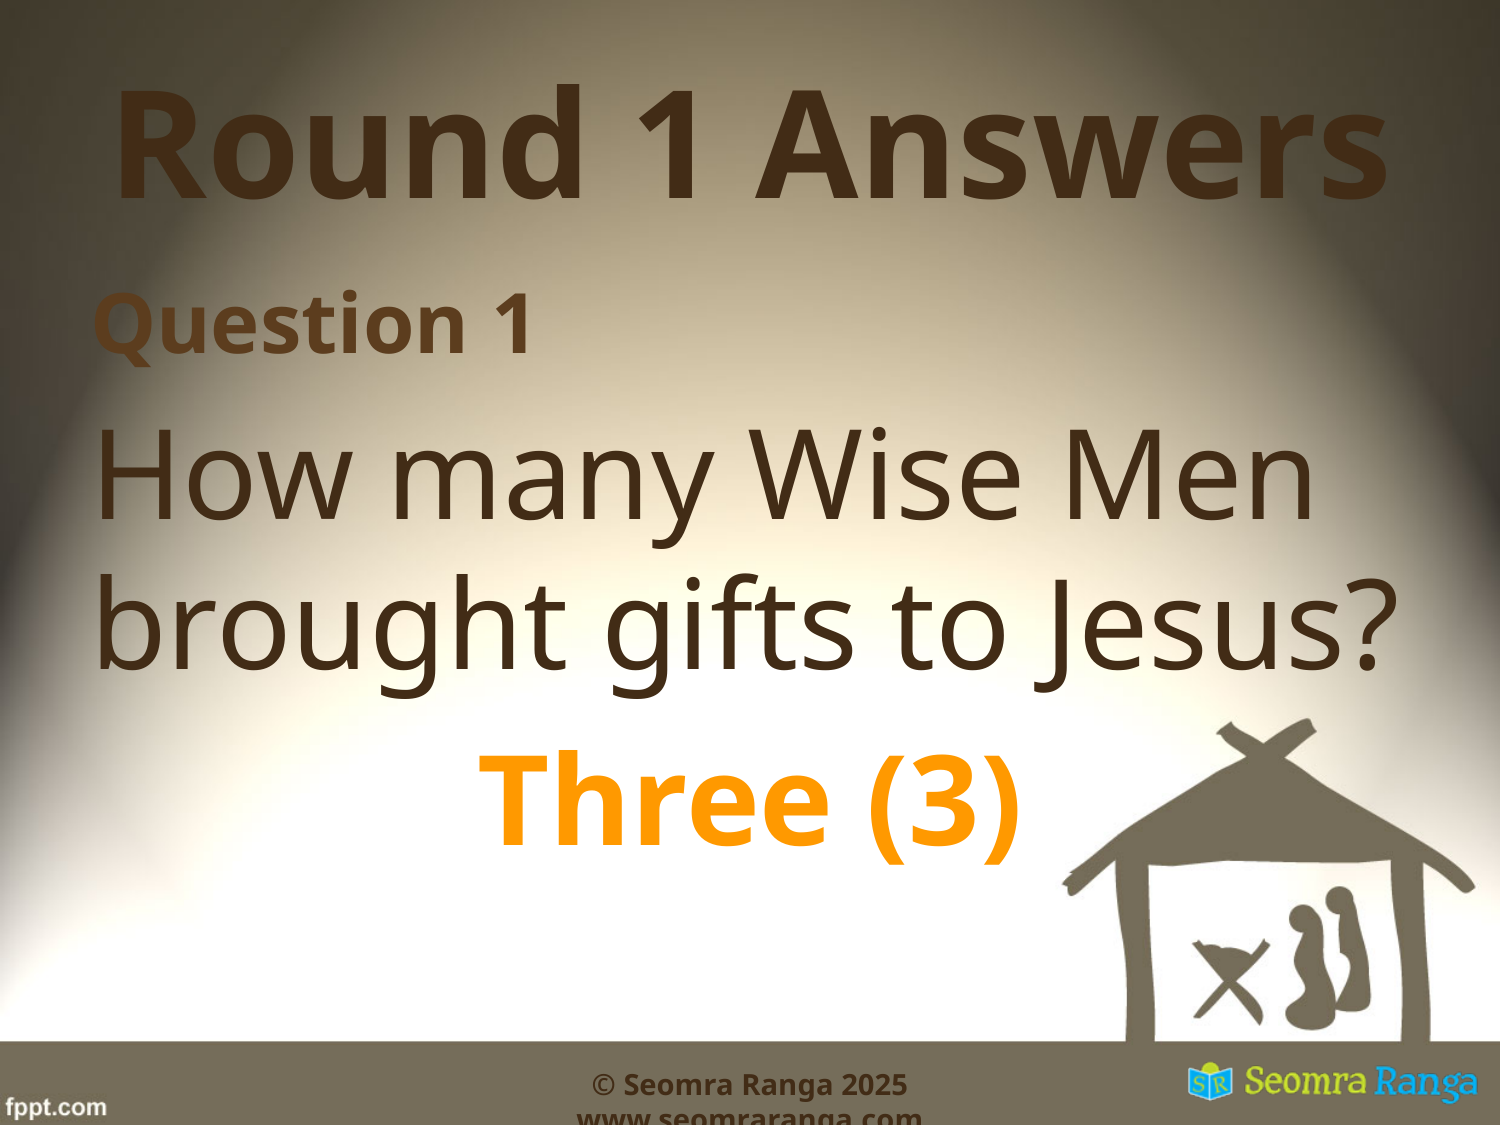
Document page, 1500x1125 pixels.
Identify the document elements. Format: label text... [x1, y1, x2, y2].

title Round 1 Answers [75, 45, 1425, 233]
list Question 1 How many Wise Men brought gifts to Jesus? Three (3) [75, 262, 1425, 1005]
text_box © Seomra Ranga 2025 www.seomraranga.com [401, 1058, 1099, 1125]
picture [0, 0, 1500, 1125]
